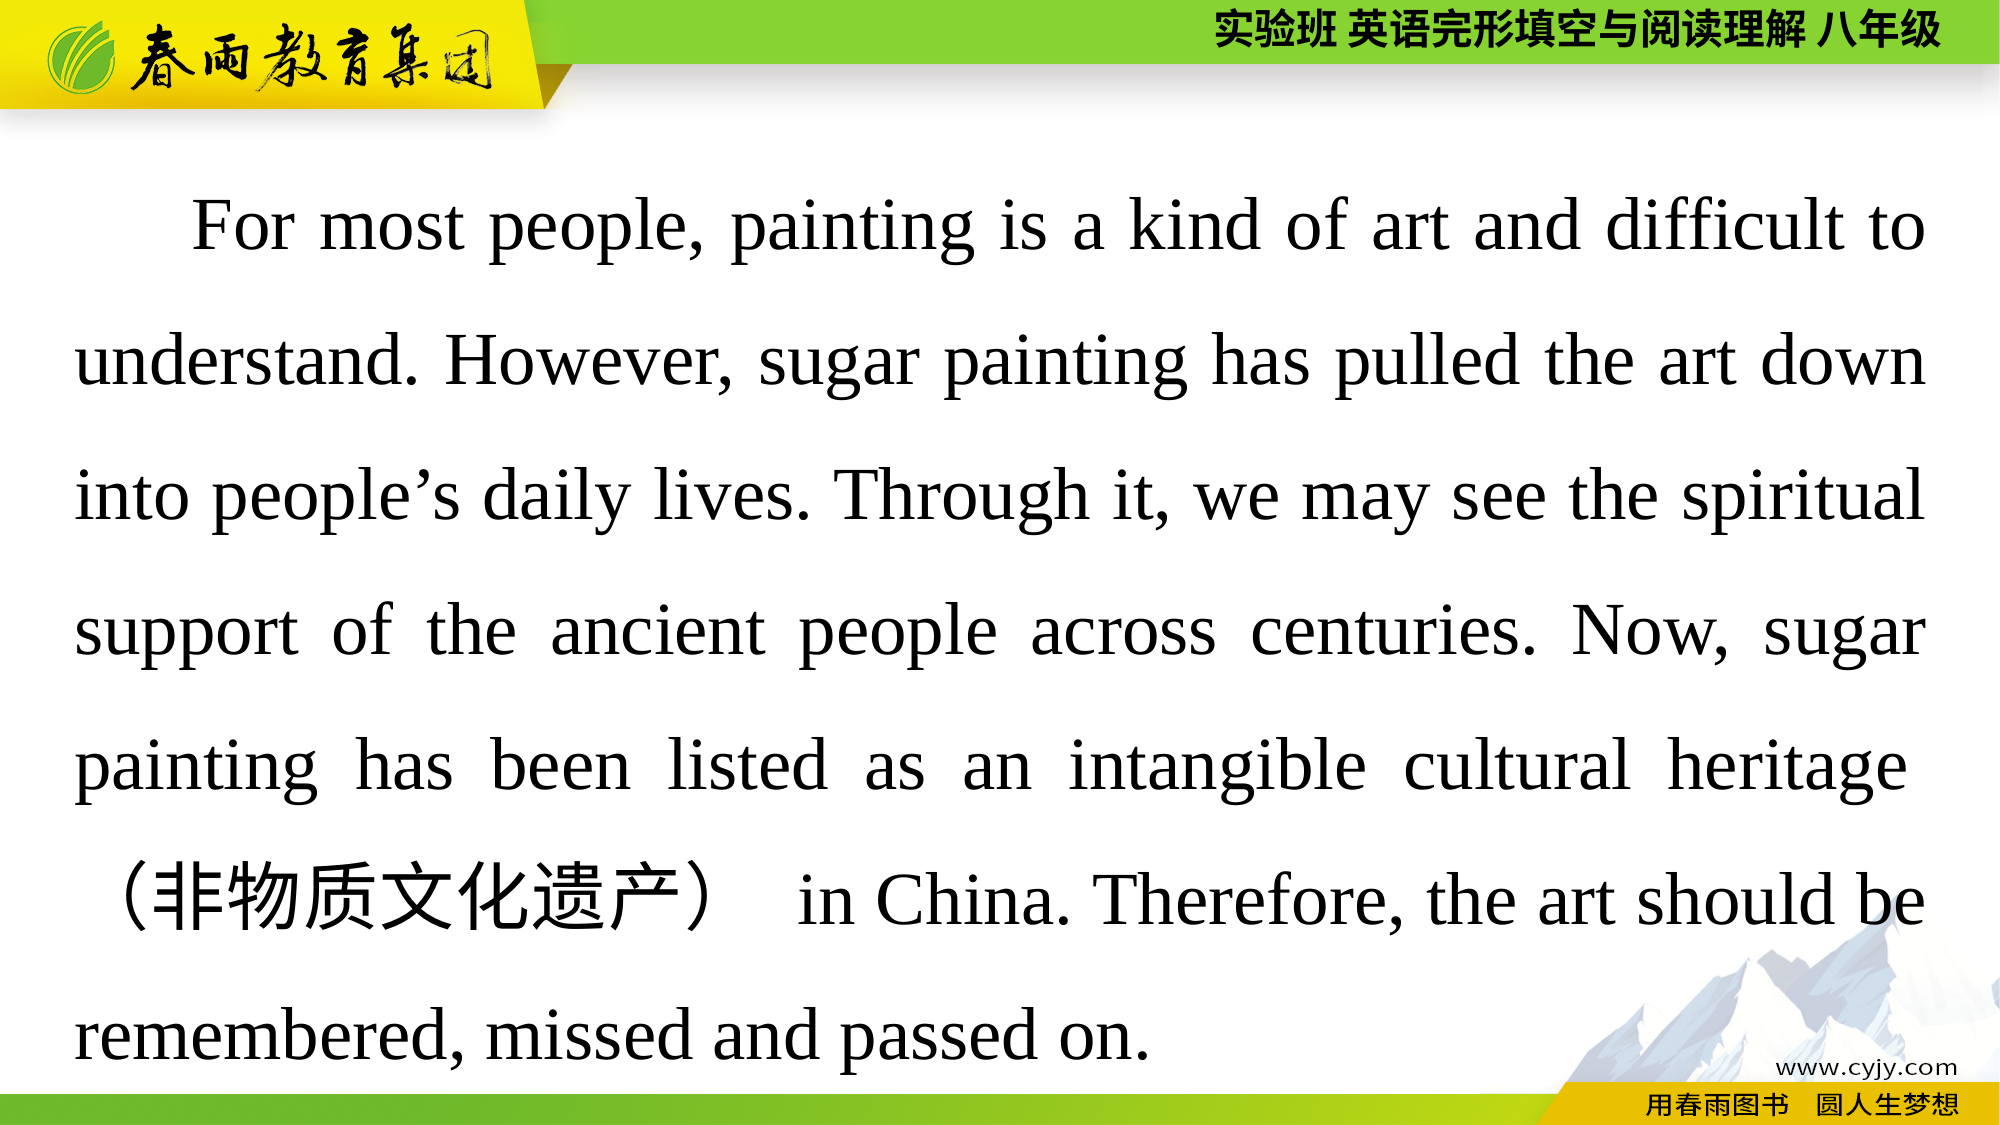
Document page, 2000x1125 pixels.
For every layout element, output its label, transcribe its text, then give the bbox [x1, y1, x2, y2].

list For most people, painting is a kind of art and difficult to understand. However, sugar painting has pulled the art down into people’s daily lives. Through it, we may see the spiritual support of the ancient people across centuries. Now, sugar painting has been listed as an intangible cultural heritage（非物质文化遗产） in China. Therefore, the art should be remembered, missed and passed on. [59, 122, 1944, 1076]
picture [0, 0, 2000, 1125]
